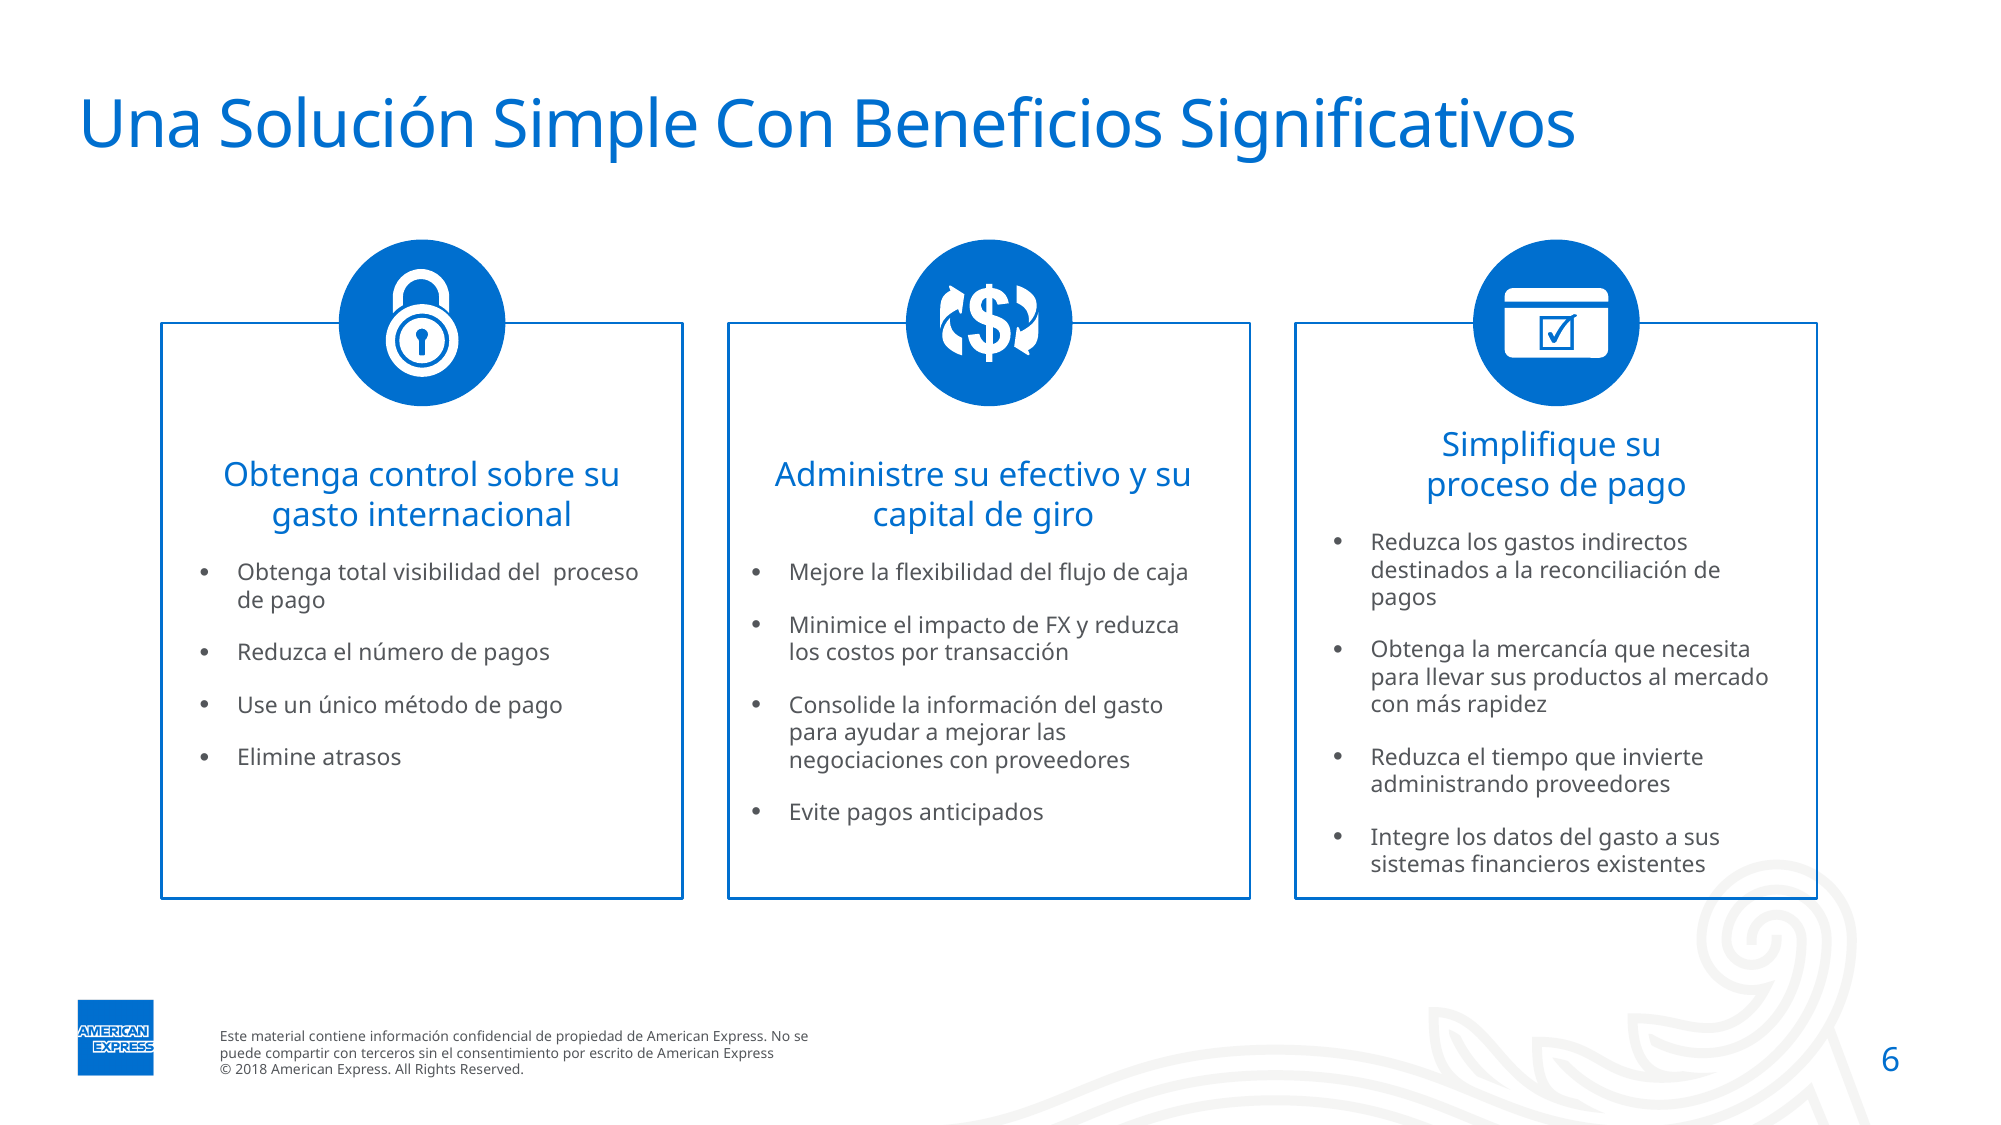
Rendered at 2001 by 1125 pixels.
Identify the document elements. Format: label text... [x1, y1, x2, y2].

picture [65, 987, 166, 1088]
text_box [905, 239, 1073, 407]
slide_number 6 [1800, 1033, 1900, 1084]
text_box [1295, 322, 1818, 899]
text_box Obtenga control sobre su gasto internacional Obtenga total visibilidad del proceso de pago Reduzca el número de pagos Use un único método de pago Elimine atrasos [199, 453, 645, 771]
text_box Administre su efectivo y su capital de giro Mejore la flexibilidad del flujo de caja Minimice el impacto de FX y reduzca los costos por transacción Consolide la información del gasto para ayudar a mejorar las negociaciones con proveedores Evite pagos anticipados [751, 453, 1216, 826]
text_box Simplifique su proceso de pago Reduzca los gastos indirectos destinados a la reconciliación de pagos Obtenga la mercancía que necesita para llevar sus productos al mercado con más rapidez Reduzca el tiempo que invierte administrando proveedores Integre los datos del gasto a sus sistemas financieros existentes [1333, 422, 1780, 878]
text_box [728, 322, 1250, 899]
text_box [161, 322, 683, 899]
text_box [338, 239, 506, 407]
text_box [1473, 239, 1640, 407]
title Una Solución Simple Con Beneficios Significativos [78, 90, 1879, 278]
